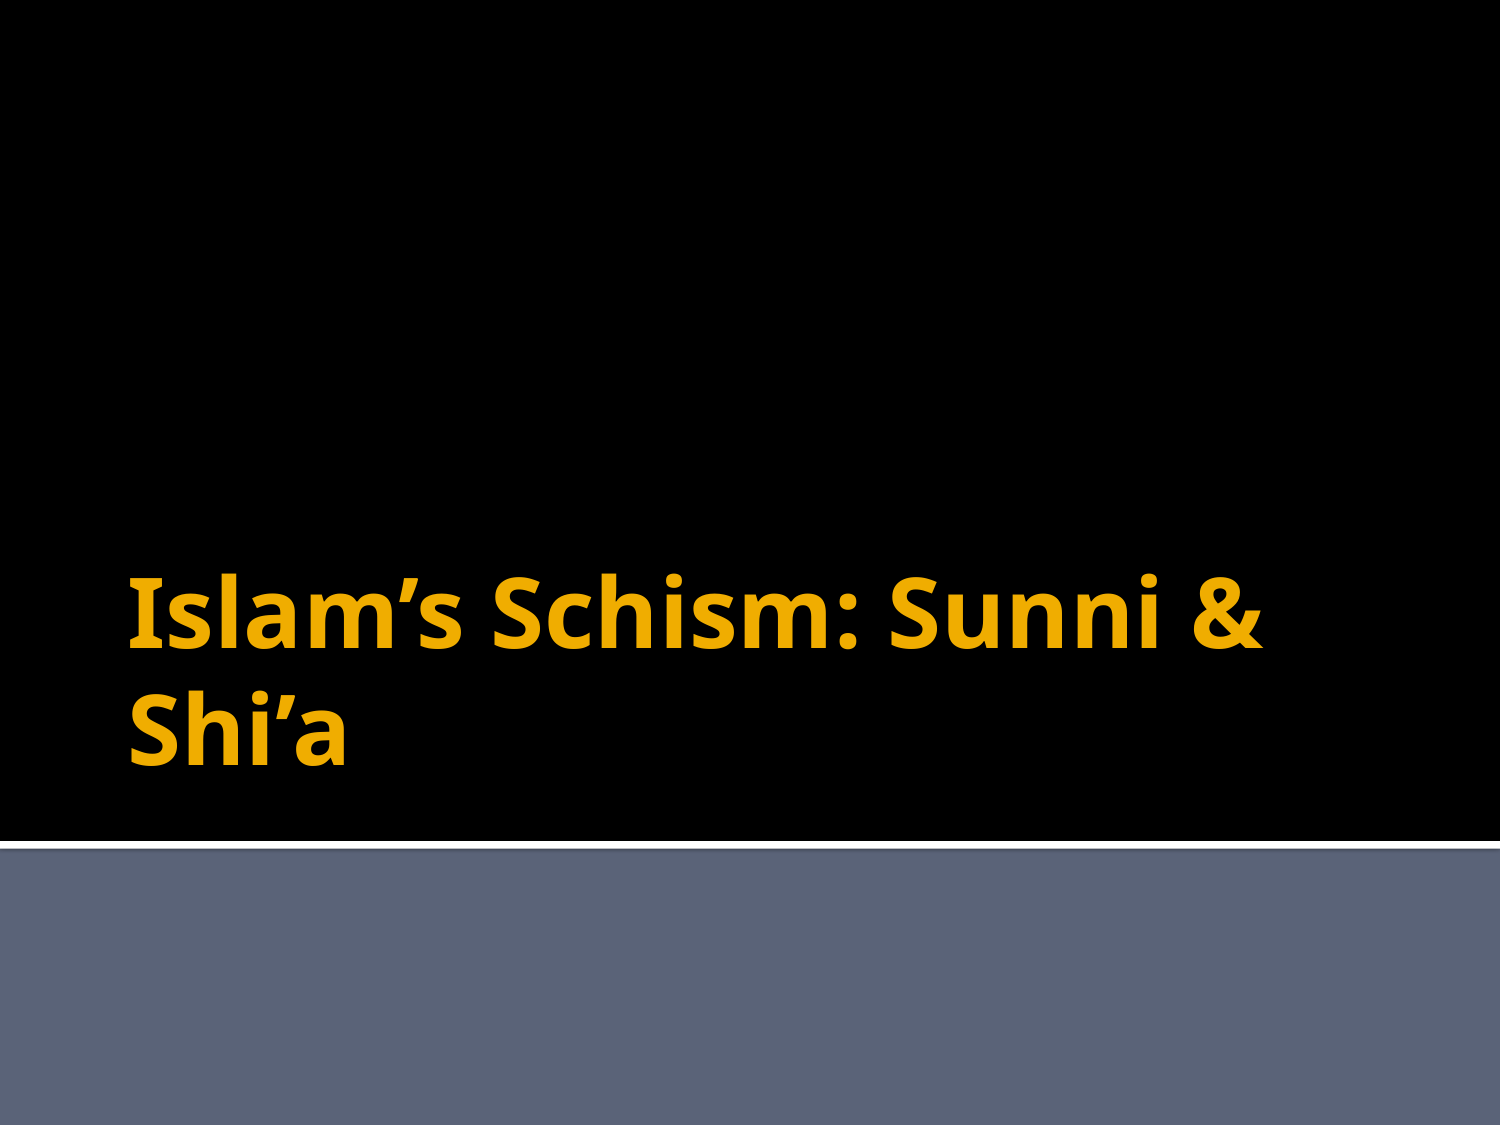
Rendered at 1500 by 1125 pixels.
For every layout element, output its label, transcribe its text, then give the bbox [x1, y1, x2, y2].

title Islam’s Schism: Sunni & Shi’a [112, 550, 1438, 825]
